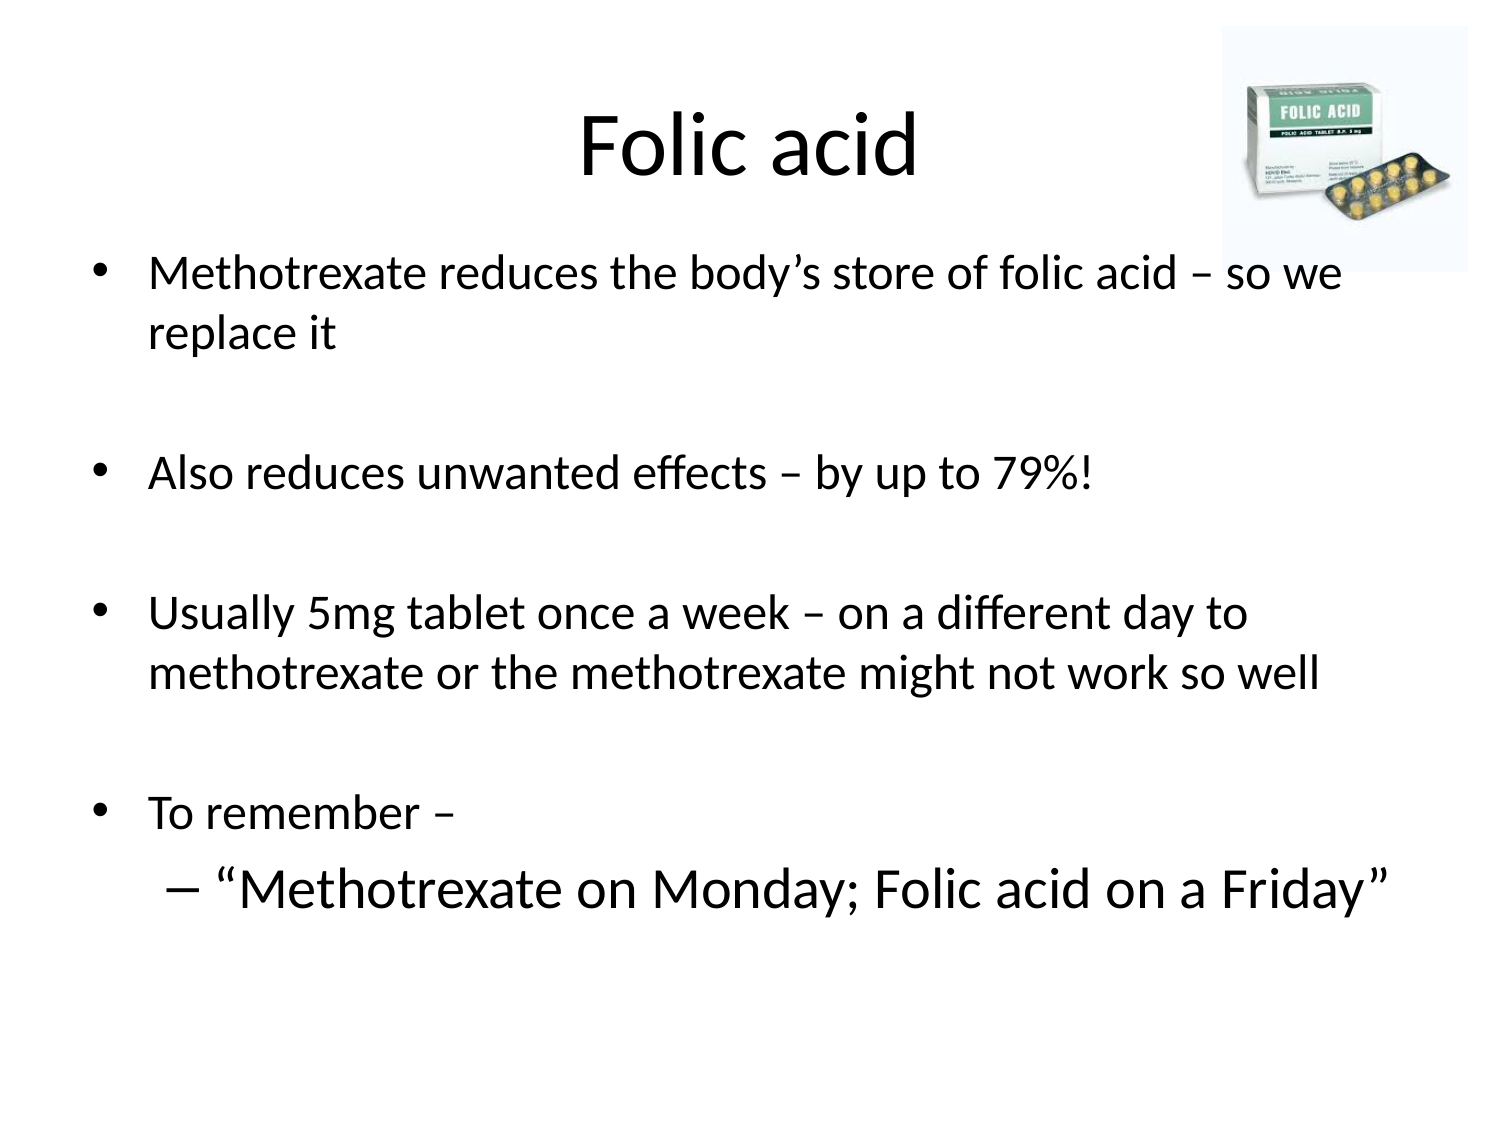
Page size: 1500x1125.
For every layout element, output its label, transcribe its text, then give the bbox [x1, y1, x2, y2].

title Folic acid [75, 45, 1217, 233]
list Methotrexate reduces the body’s store of folic acid – so we replace it Also reduces unwanted effects – by up to 79%! Usually 5mg tablet once a week – on a different day to methotrexate or the methotrexate might not work so well To remember – “Methotrexate on Monday; Folic acid on a Friday” [76, 231, 1427, 1029]
picture [1222, 26, 1468, 272]
